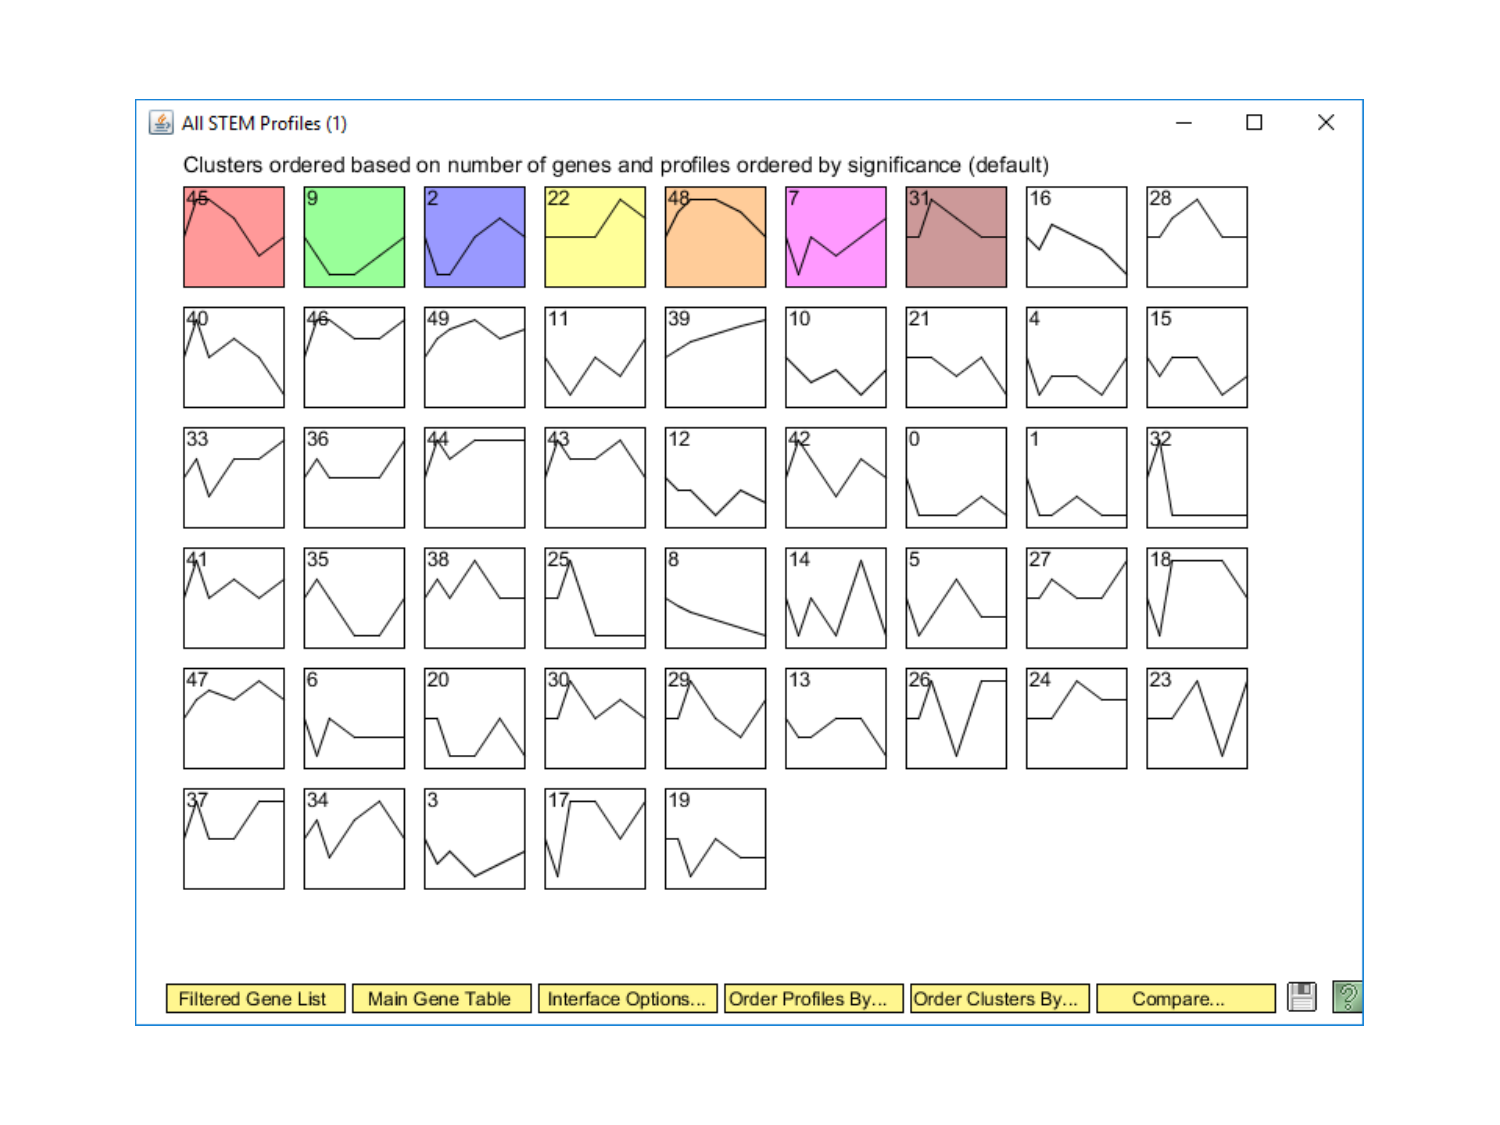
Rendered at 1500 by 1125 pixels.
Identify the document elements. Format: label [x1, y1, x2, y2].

picture [135, 98, 1365, 1026]
